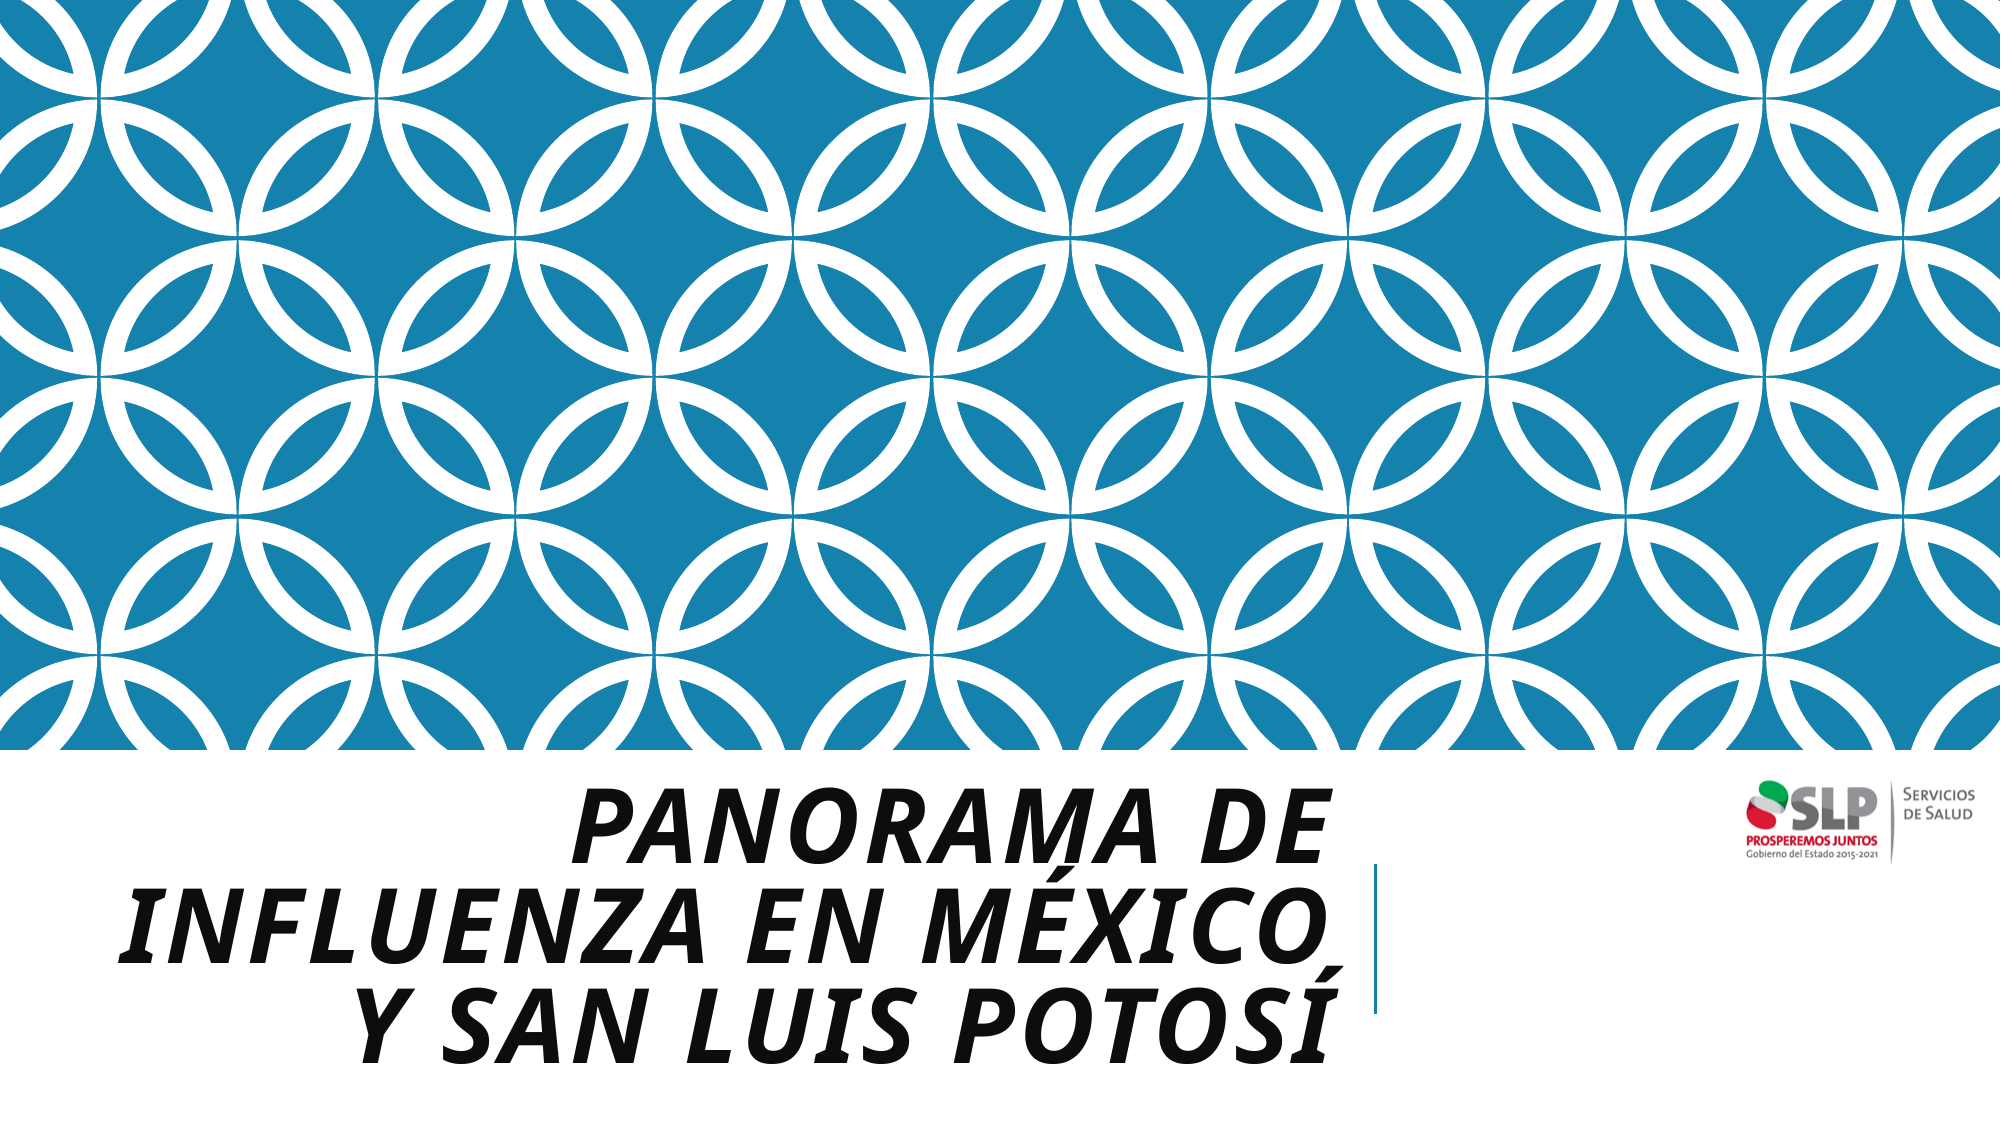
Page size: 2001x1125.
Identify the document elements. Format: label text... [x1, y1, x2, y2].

picture [1710, 757, 2000, 870]
title Panorama de Influenza en México y San Luis Potosí [75, 813, 1350, 1054]
